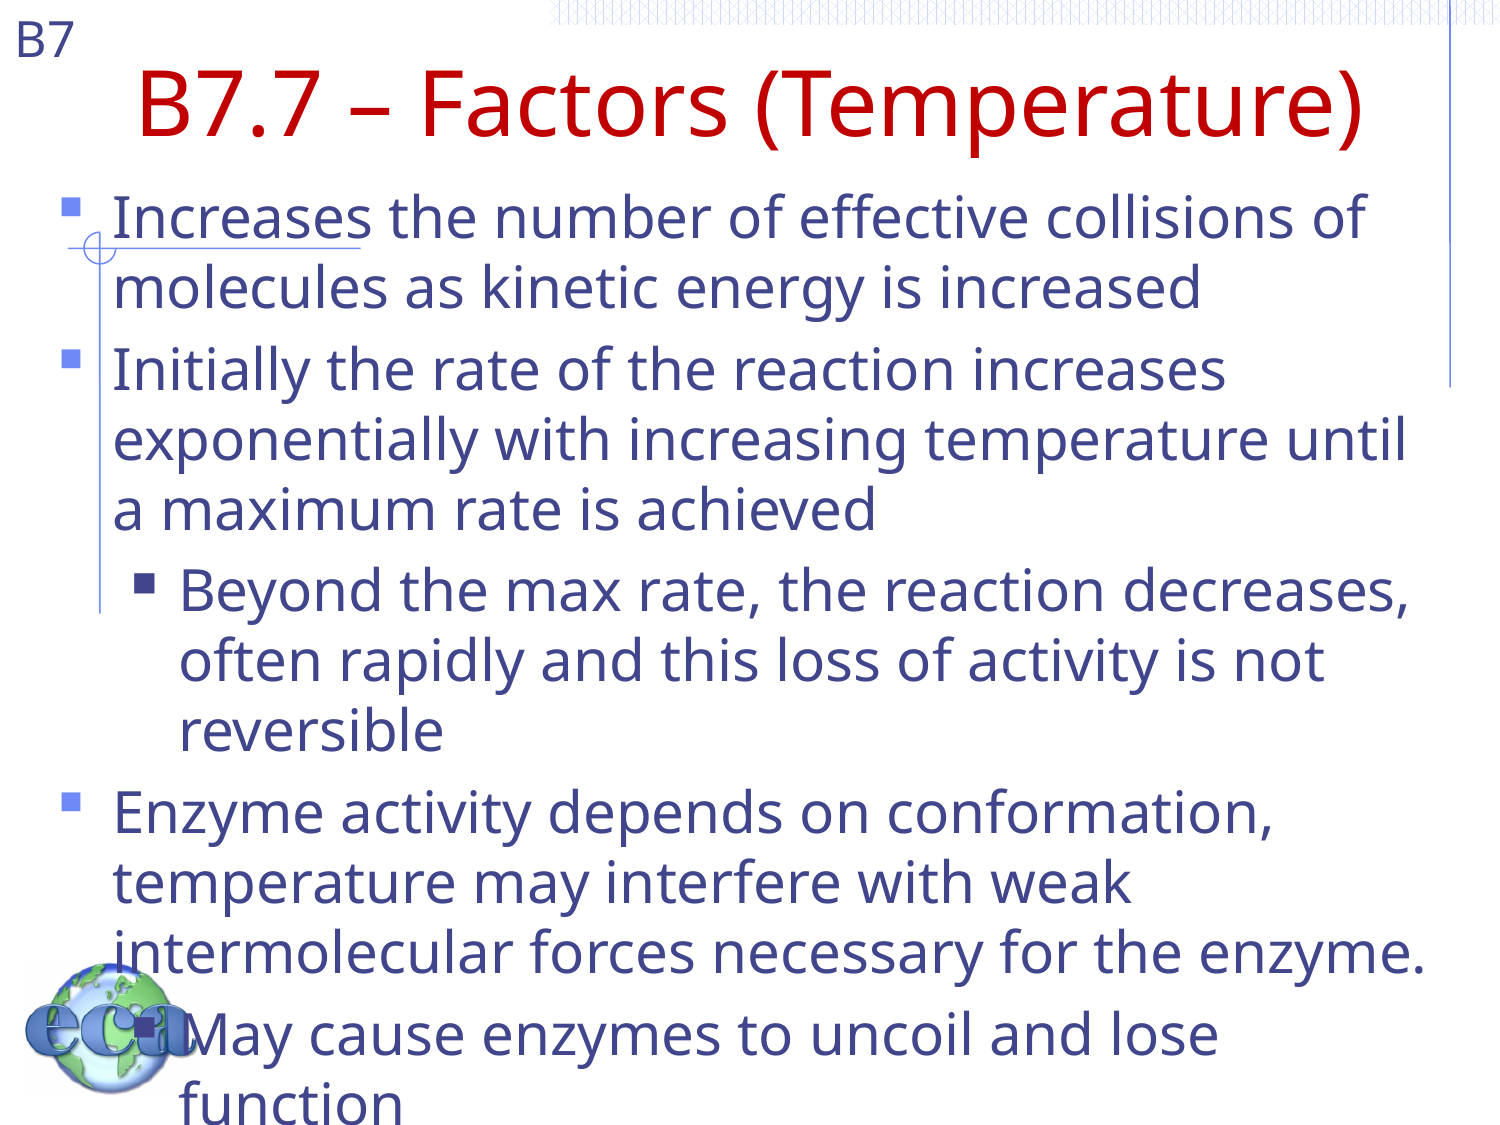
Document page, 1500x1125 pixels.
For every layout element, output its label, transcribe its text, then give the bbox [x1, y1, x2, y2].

picture [23, 960, 200, 1096]
title B7.7 – Factors (Temperature) [37, 24, 1463, 163]
list Increases the number of effective collisions of molecules as kinetic energy is increased Initially the rate of the reaction increases exponentially with increasing temperature until a maximum rate is achieved Beyond the max rate, the reaction decreases, often rapidly and this loss of activity is not reversible Enzyme activity depends on conformation, temperature may interfere with weak intermolecular forces necessary for the enzyme. May cause enzymes to uncoil and lose function [41, 172, 1454, 911]
